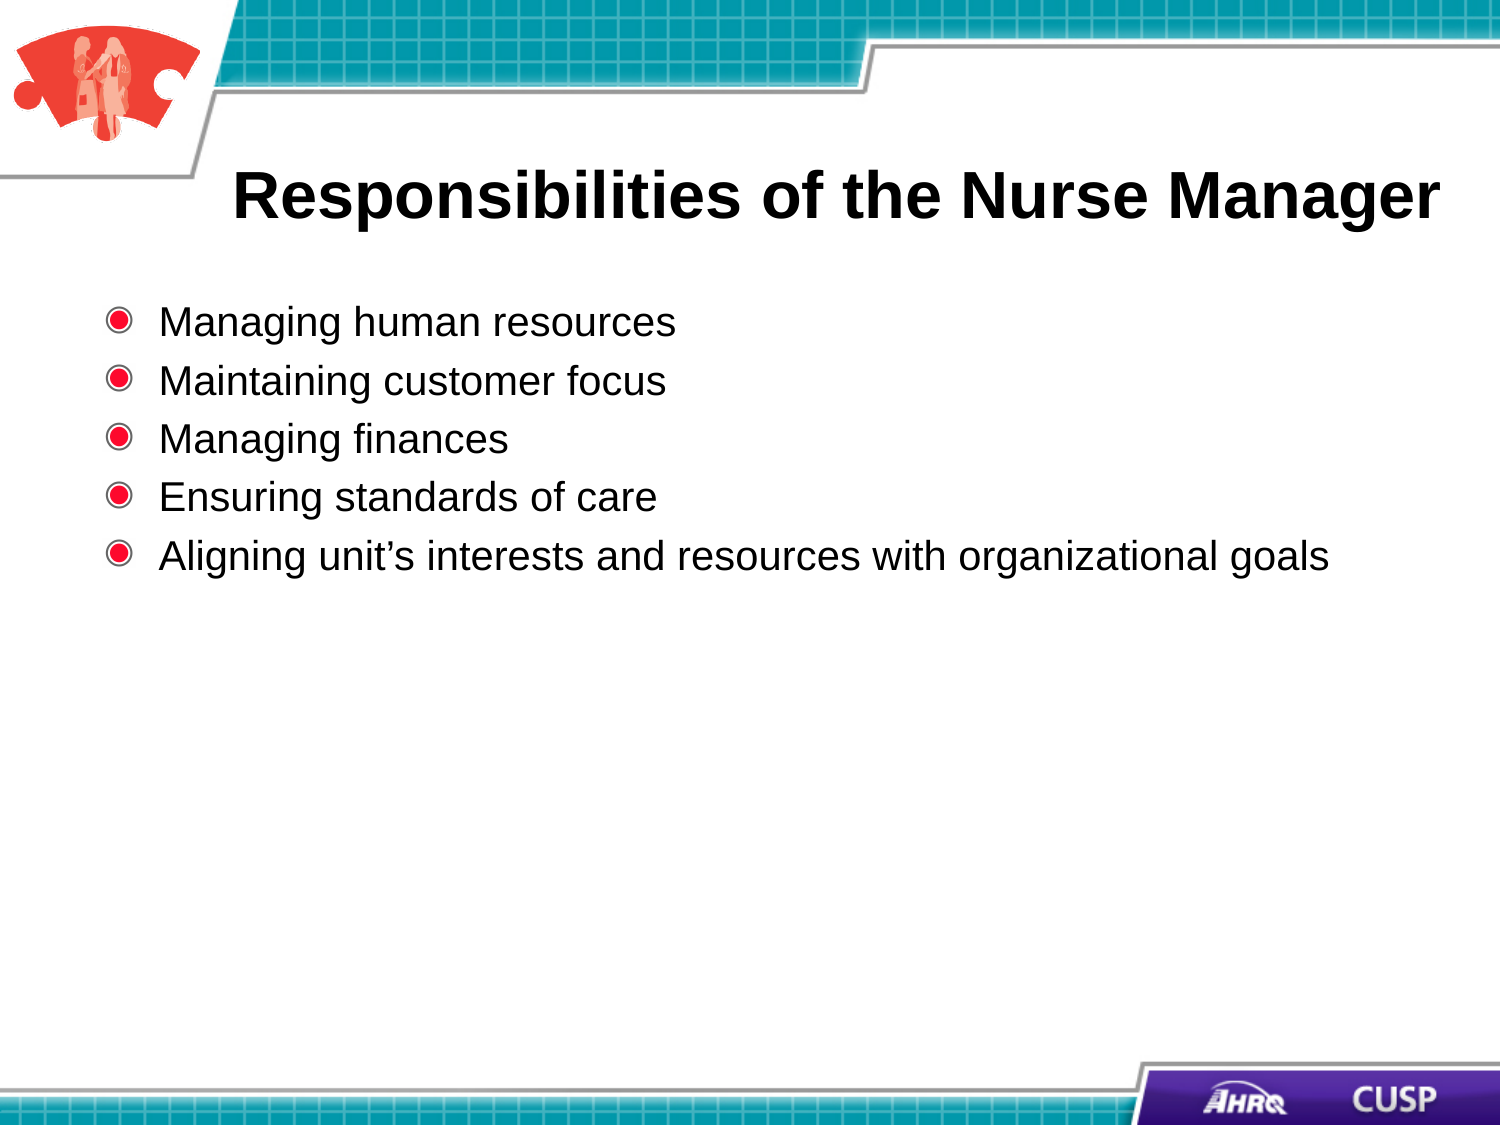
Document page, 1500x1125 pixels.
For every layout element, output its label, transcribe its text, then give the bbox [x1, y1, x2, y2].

picture [0, 0, 1500, 1125]
title Responsibilities of the Nurse Manager [87, 121, 1500, 263]
list Managing human resources Maintaining customer focus Managing finances Ensuring standards of care Aligning unit’s interests and resources with organizational goals [87, 287, 1400, 925]
